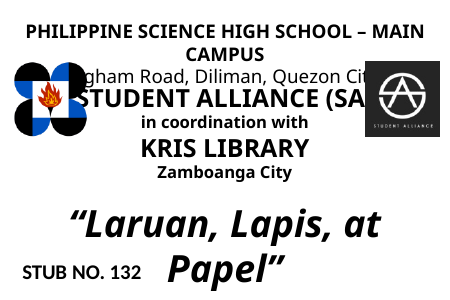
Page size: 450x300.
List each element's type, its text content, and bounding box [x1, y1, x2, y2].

text_box “Laruan, Lapis, at Papel” [0, 192, 450, 298]
text_box STUB NO. 132 [7, 251, 213, 292]
picture [364, 60, 441, 137]
text_box STUDENT ALLIANCE (SA) in coordination with KRIS LIBRARY Zamboanga City [0, 74, 450, 190]
picture [12, 60, 88, 137]
text_box PHILIPPINE SCIENCE HIGH SCHOOL – MAIN CAMPUS Agham Road, Diliman, Quezon City [0, 12, 450, 74]
